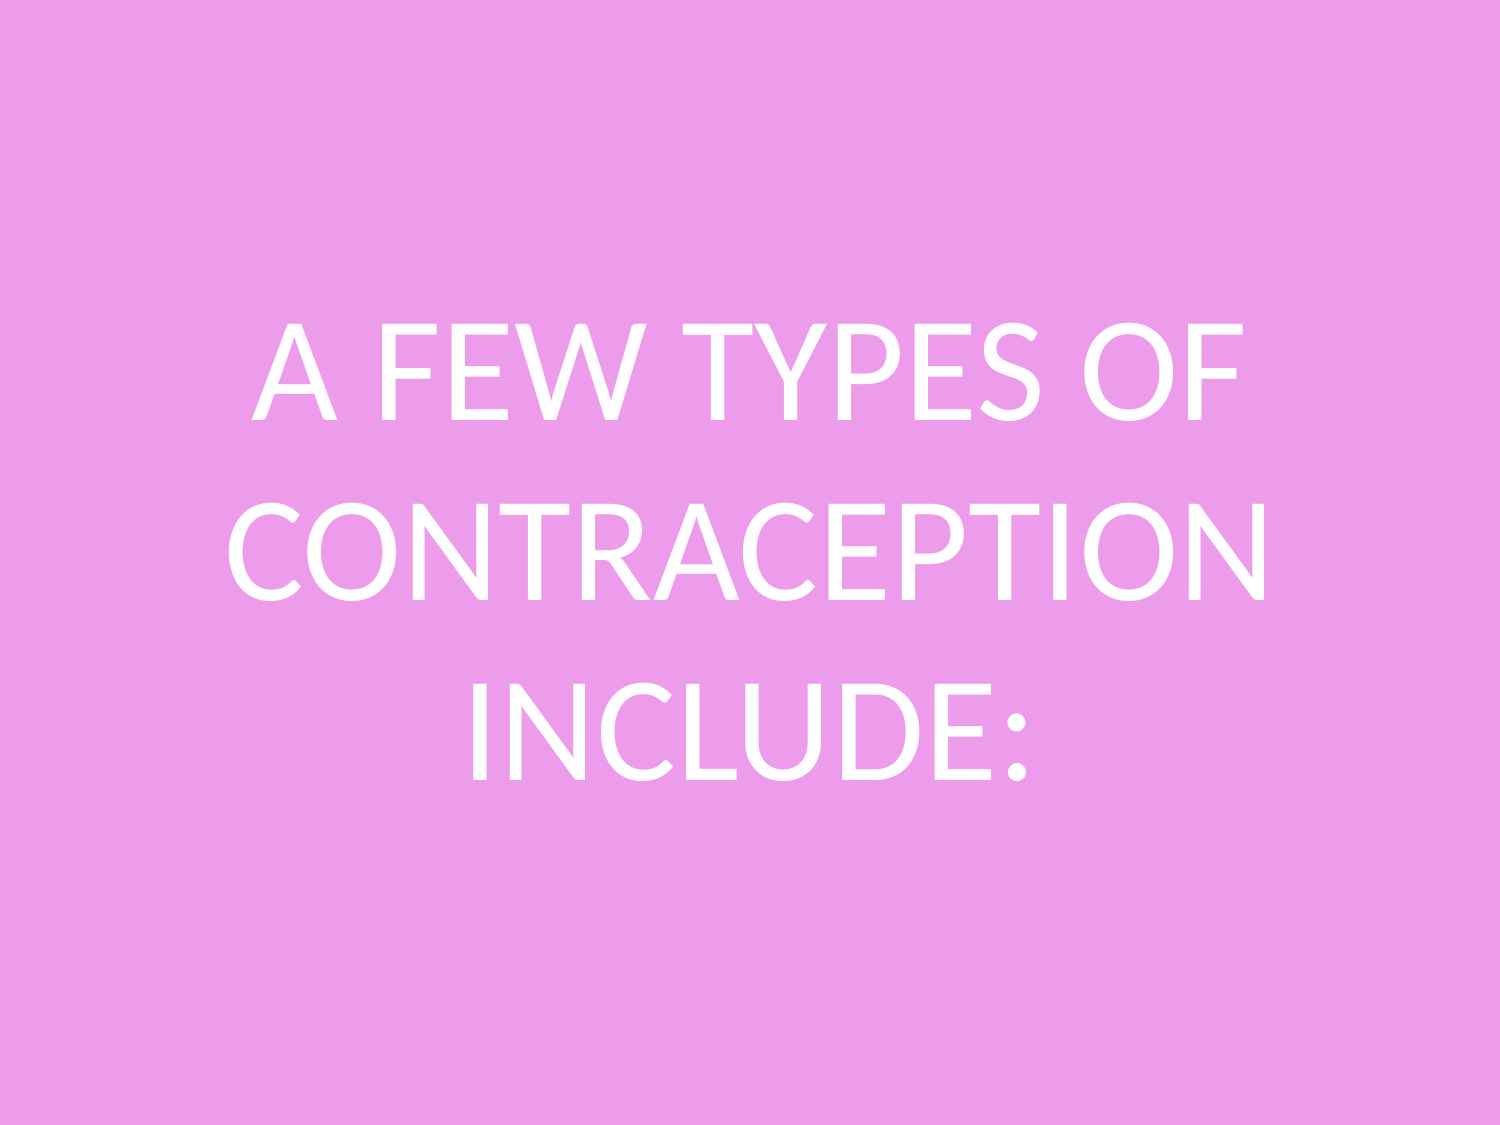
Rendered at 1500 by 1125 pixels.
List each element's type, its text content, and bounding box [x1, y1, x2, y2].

list A FEW TYPES OF CONTRACEPTION INCLUDE: [75, 262, 1425, 1005]
